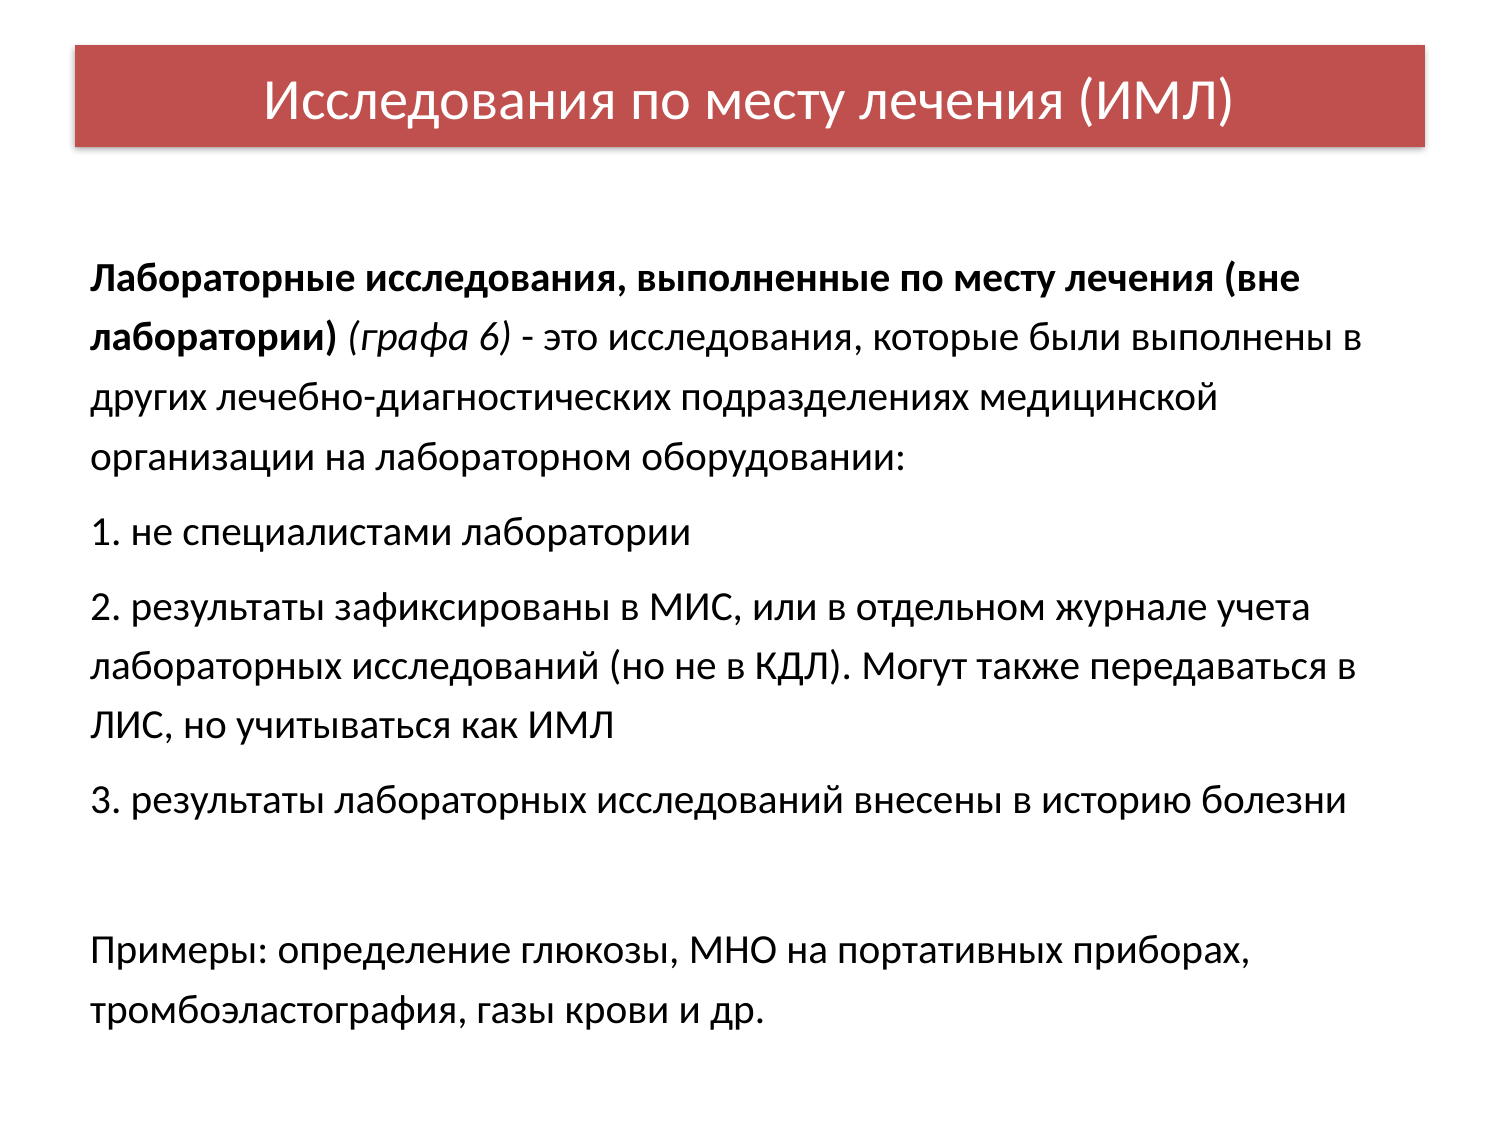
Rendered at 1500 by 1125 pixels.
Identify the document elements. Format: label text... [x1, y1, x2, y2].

list Лабораторные исследования, выполненные по месту лечения (вне лаборатории) (графа 6) - это исследования, которые были выполнены в других лечебно-диагностических подразделениях медицинской организации на лабораторном оборудовании: 1. не специалистами лаборатории 2. результаты зафиксированы в МИС, или в отдельном журнале учета лабораторных исследований (но не в КДЛ). Могут также передаваться в ЛИС, но учитываться как ИМЛ 3. результаты лабораторных исследований внесены в историю болезни Примеры: определение глюкозы, МНО на портативных приборах, тромбоэластография, газы крови и др. [75, 232, 1425, 1056]
title Исследования по месту лечения (ИМЛ) [75, 45, 1425, 148]
